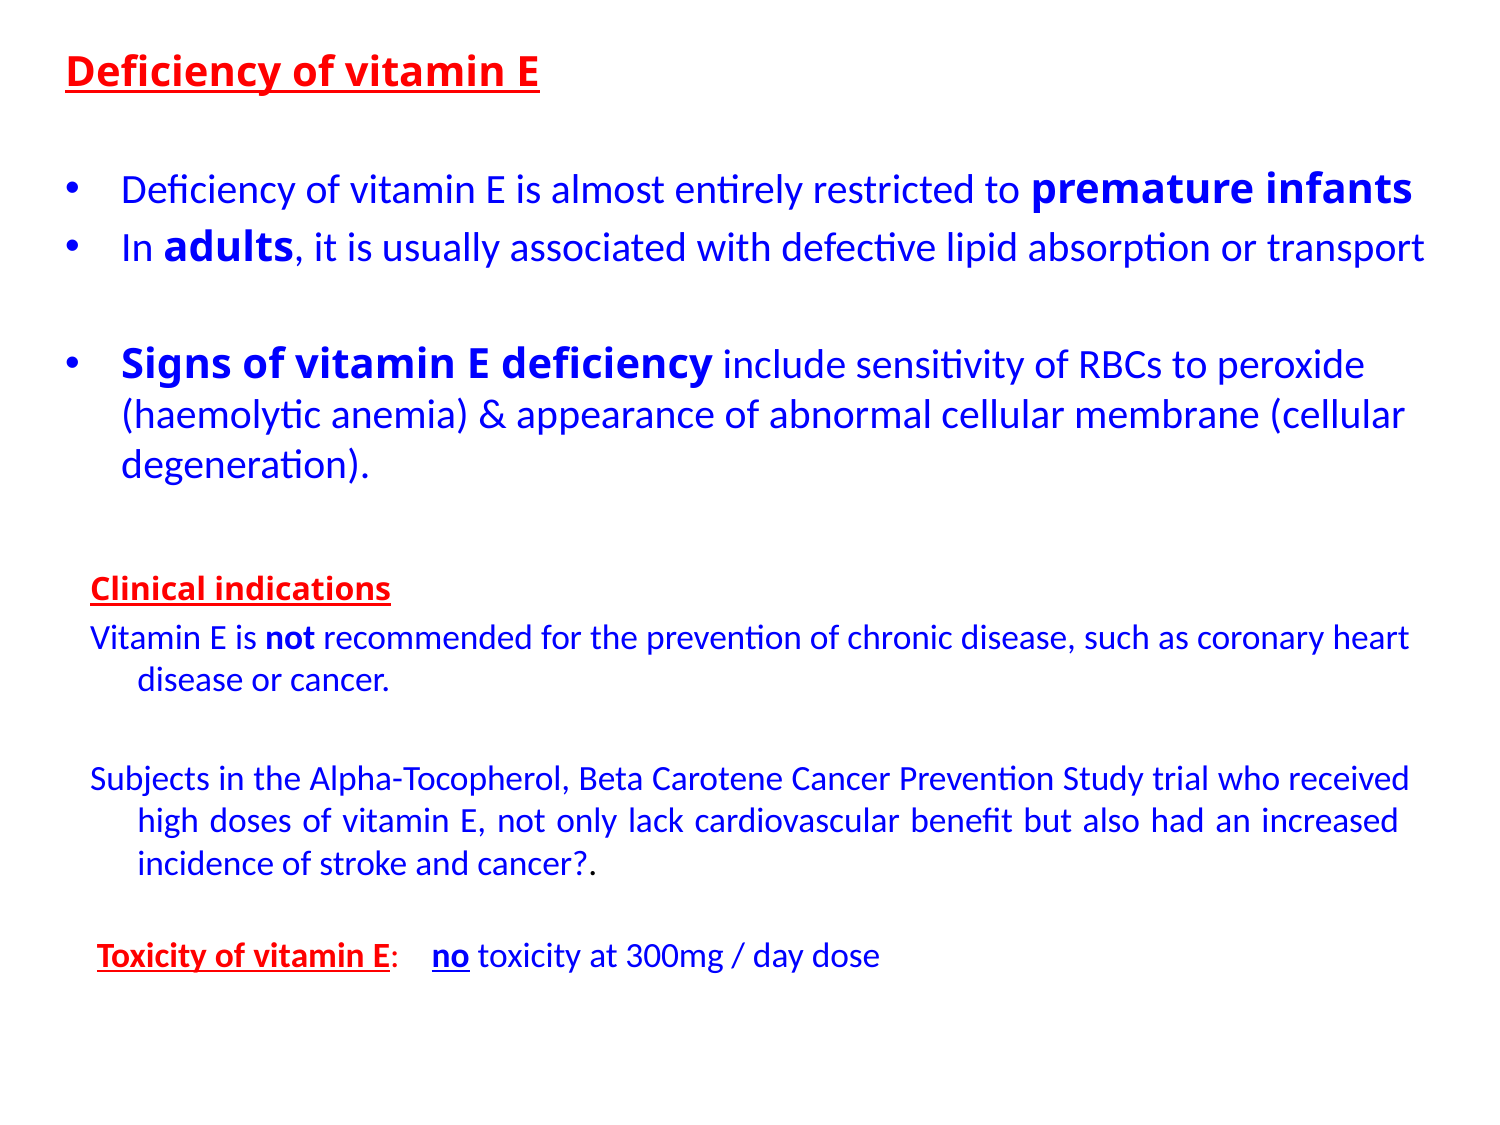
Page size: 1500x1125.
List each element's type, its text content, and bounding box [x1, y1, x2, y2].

list Deficiency of vitamin E Deficiency of vitamin E is almost entirely restricted to premature infants In adults, it is usually associated with defective lipid absorption or transport Signs of vitamin E deficiency include sensitivity of RBCs to peroxide (haemolytic anemia) & appearance of abnormal cellular membrane (cellular degeneration). [50, 37, 1475, 513]
text_box Clinical indications Vitamin E is not recommended for the prevention of chronic disease, such as coronary heart disease or cancer. Subjects in the Alpha-Tocopherol, Beta Carotene Cancer Prevention Study trial who received high doses of vitamin E, not only lack cardiovascular benefit but also had an increased incidence of stroke and cancer?. Toxicity of vitamin E: no toxicity at 300mg / day dose [74, 512, 1425, 988]
